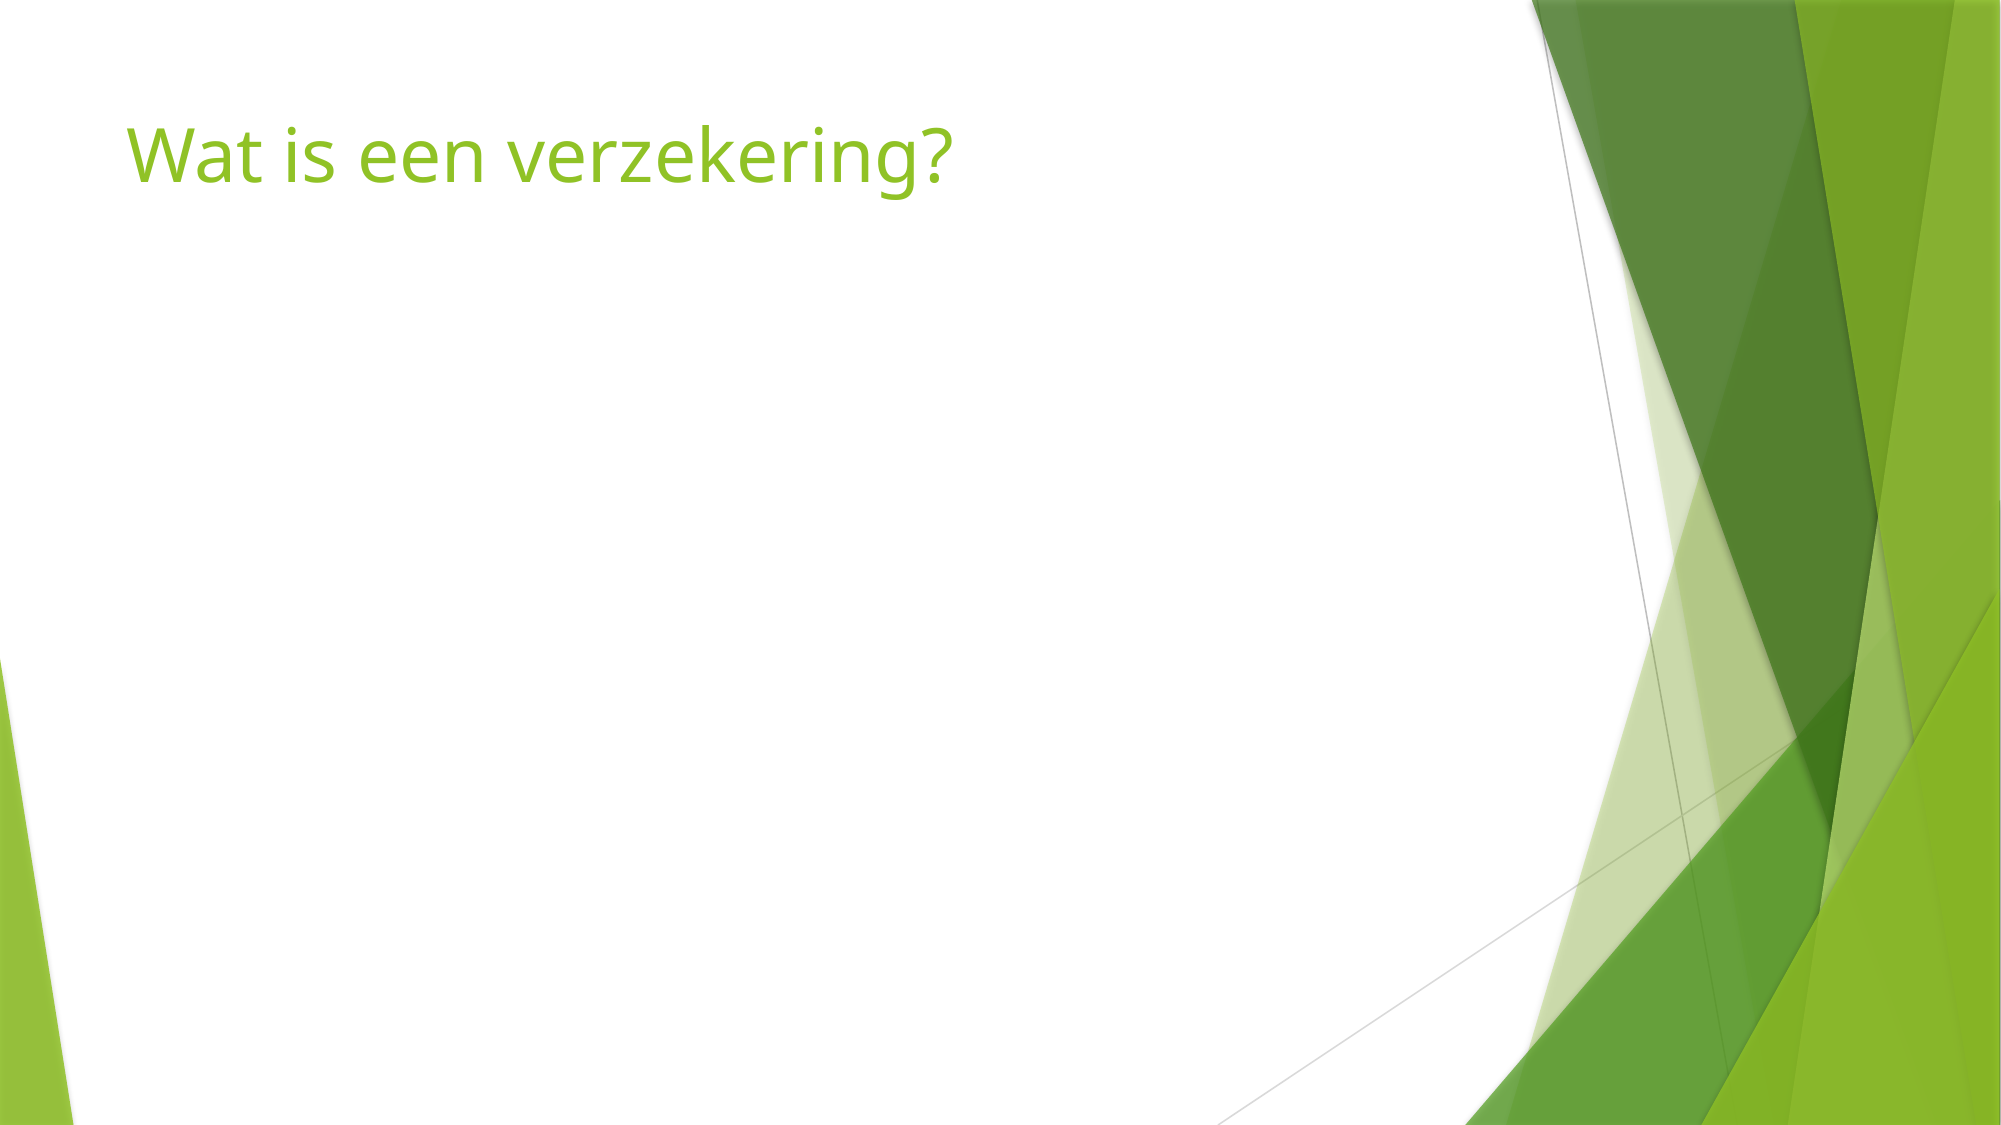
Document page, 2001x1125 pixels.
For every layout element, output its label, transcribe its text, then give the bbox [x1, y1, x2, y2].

title Wat is een verzekering? [111, 99, 1522, 317]
